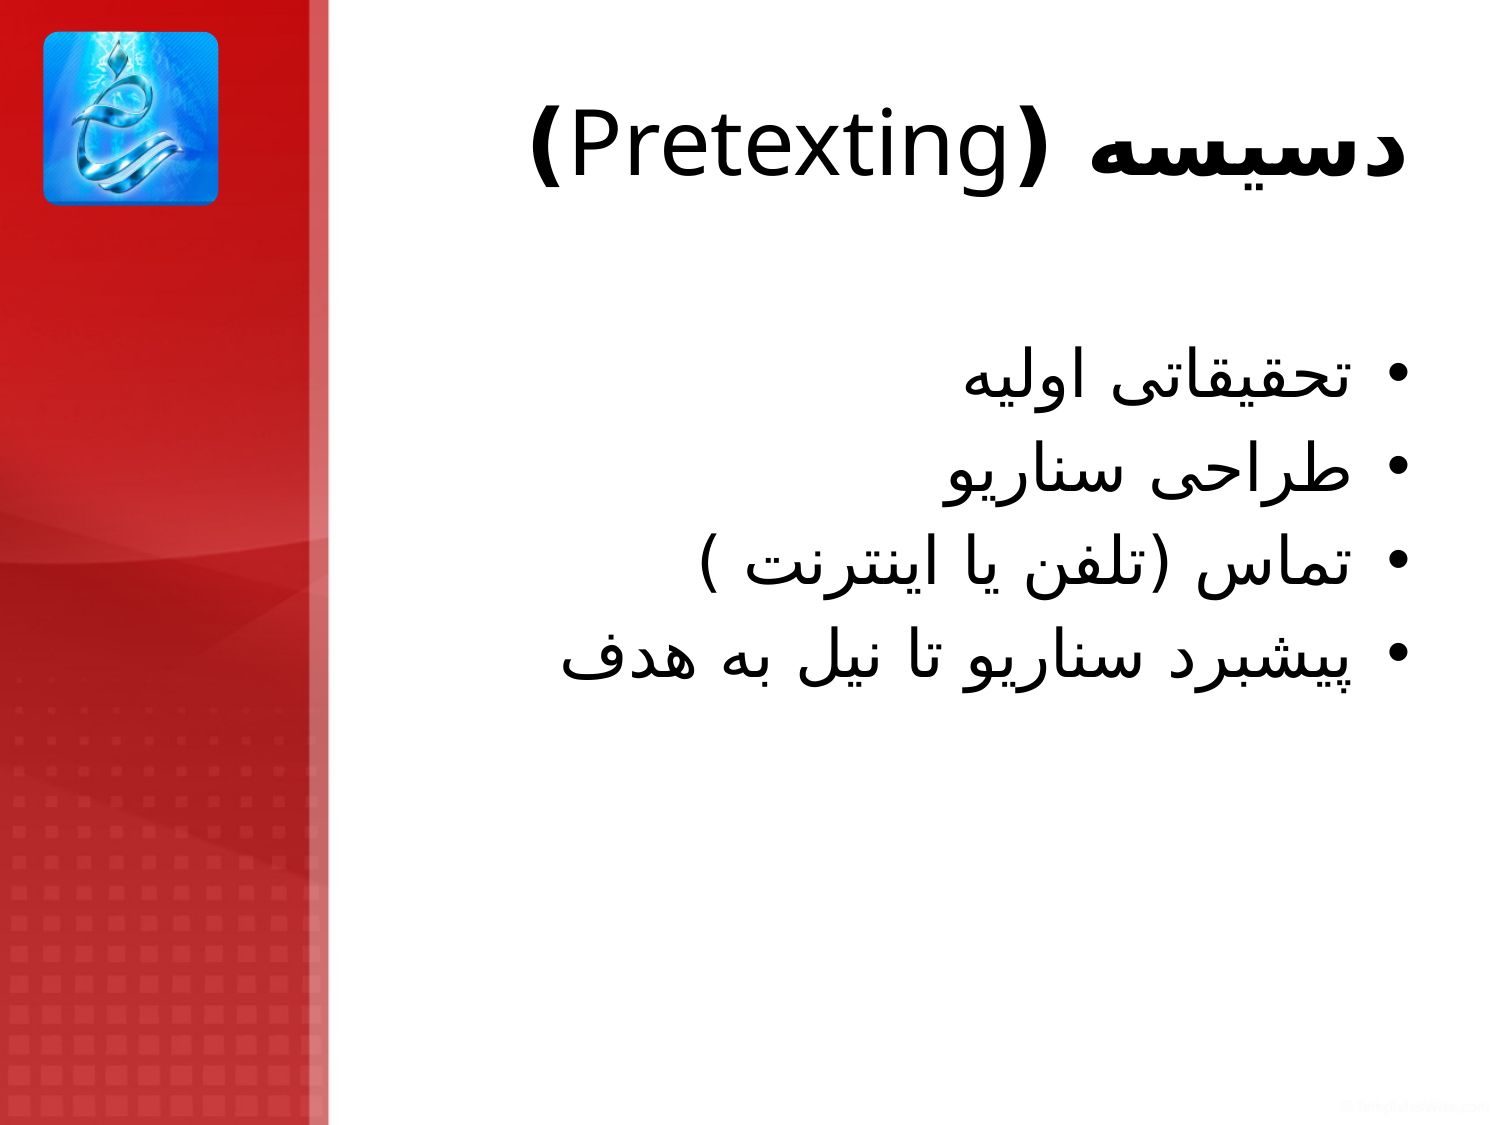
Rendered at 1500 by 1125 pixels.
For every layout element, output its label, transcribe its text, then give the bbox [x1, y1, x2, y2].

text_box تحقیقاتی اولیه طراحی سناریو تماس (تلفن یا اینترنت ) پیشبرد سناریو تا نیل به هدف [348, 323, 1425, 1067]
text_box دسیسه (Pretexting) [348, 45, 1425, 233]
picture [0, 0, 1500, 1125]
